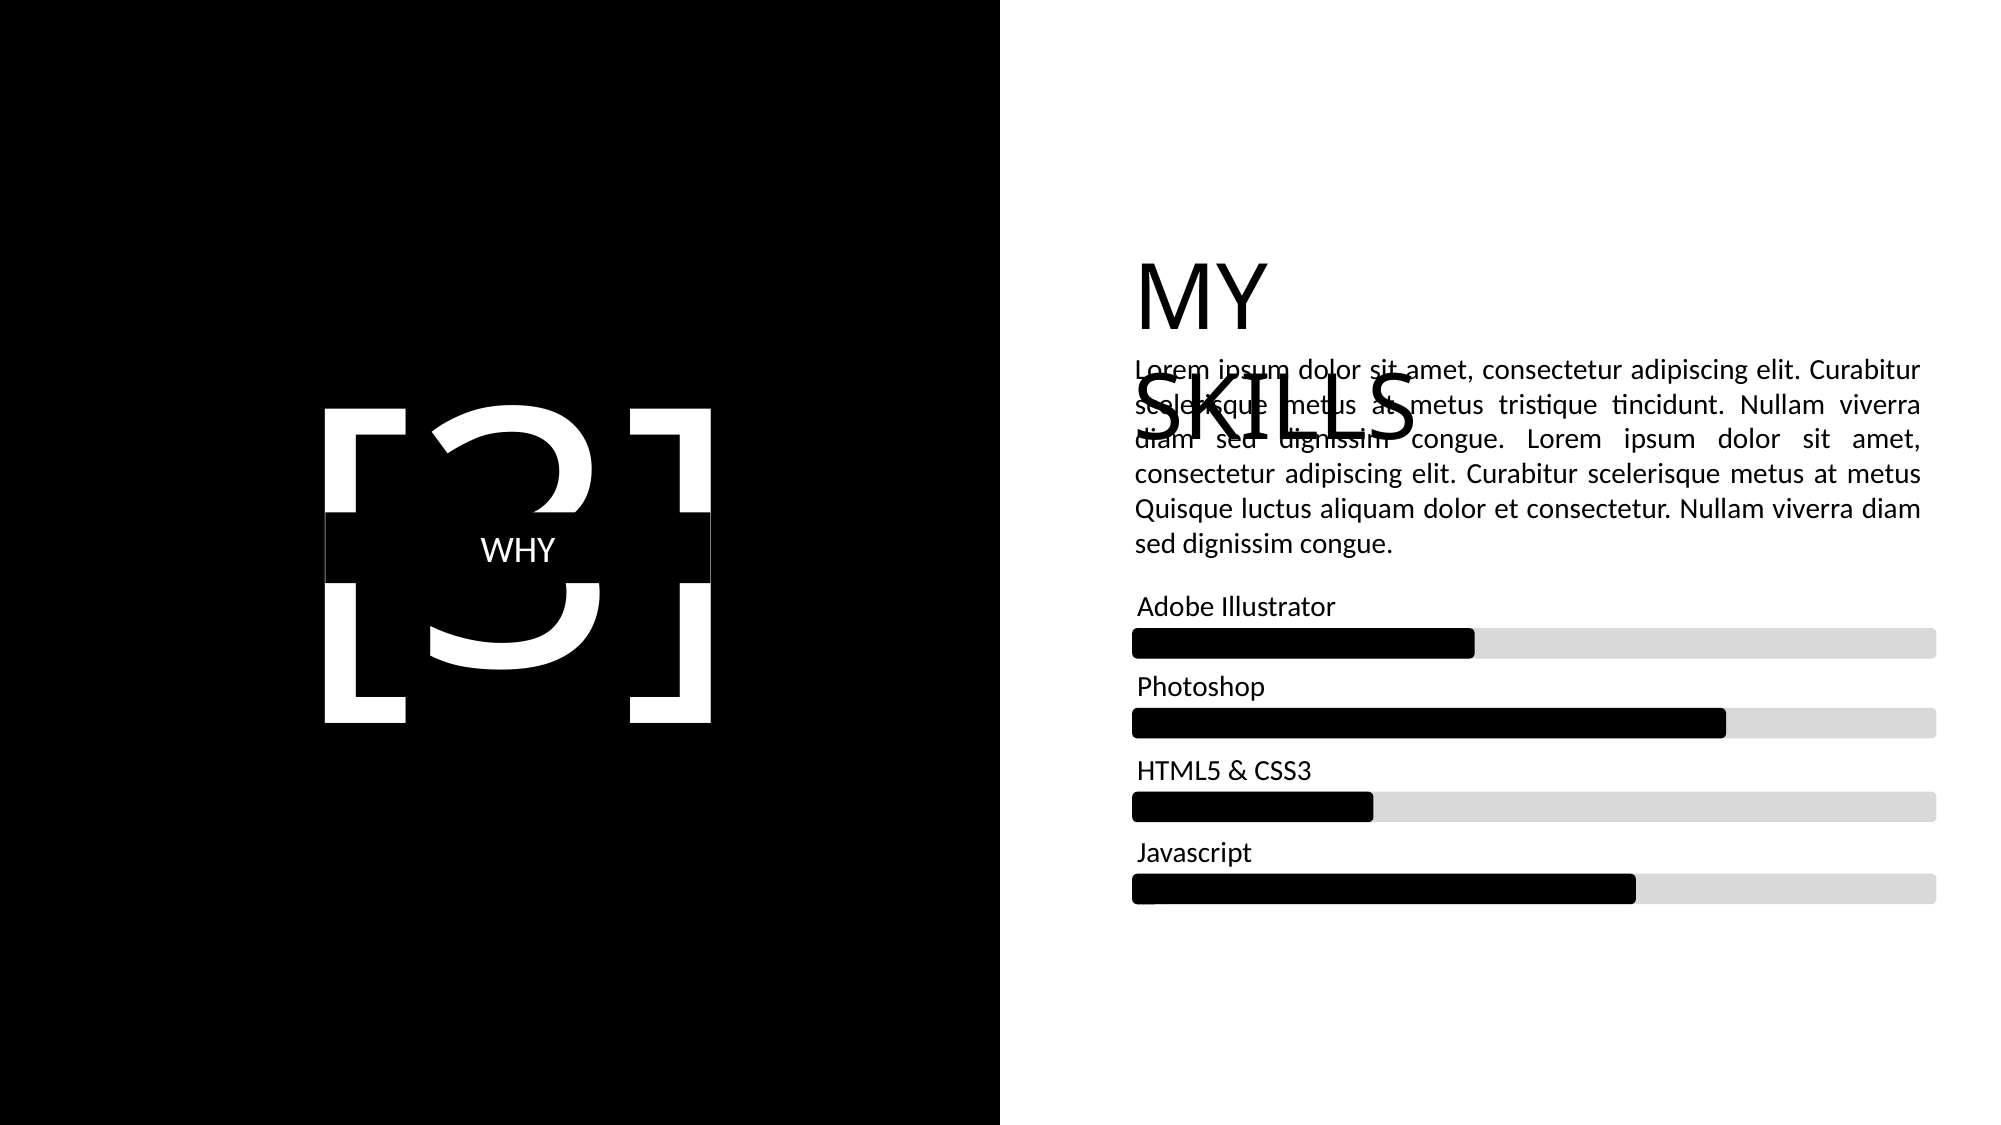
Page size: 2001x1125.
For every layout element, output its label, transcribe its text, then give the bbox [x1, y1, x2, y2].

text_box Lorem ipsum dolor sit amet, consectetur adipiscing elit. Curabitur scelerisque metus at metus tristique tincidunt. Nullam viverra diam sed dignissim congue. Lorem ipsum dolor sit amet, consectetur adipiscing elit. Curabitur scelerisque metus at metus Quisque luctus aliquam dolor et consectetur. Nullam viverra diam sed dignissim congue. [1120, 342, 1937, 568]
text_box MY SKILLS [1118, 230, 1521, 465]
text_box Adobe Illustrator [1122, 580, 1937, 659]
text_box Photoshop [1122, 659, 1937, 743]
text_box [1131, 706, 1728, 740]
text_box [1473, 627, 1938, 659]
text_box [1722, 706, 1938, 740]
text_box [0, 0, 1001, 1125]
text_box HTML5 & CSS3 [1122, 743, 1937, 825]
text_box [1131, 627, 1476, 659]
text_box Javascript [1122, 825, 1937, 876]
text_box [1131, 790, 1375, 824]
text_box [1632, 872, 1938, 906]
text_box [1131, 872, 1637, 906]
text_box [1370, 790, 1938, 824]
text_box [3] [281, 298, 755, 746]
text_box WHY [324, 511, 711, 584]
